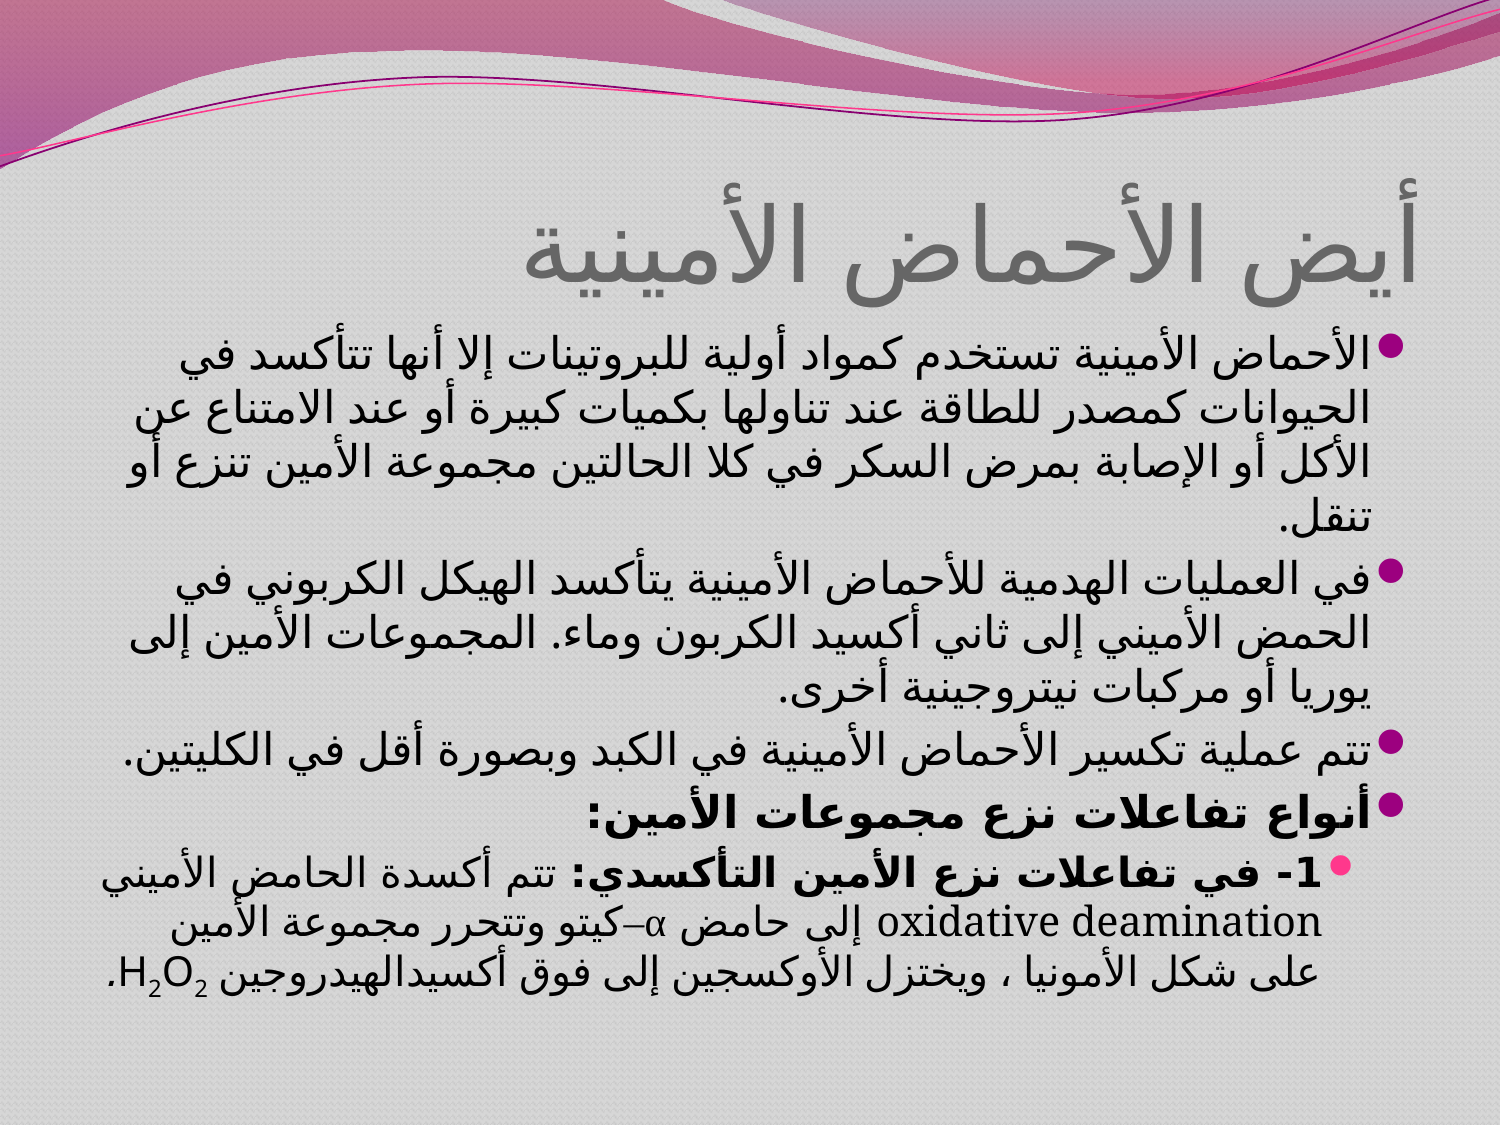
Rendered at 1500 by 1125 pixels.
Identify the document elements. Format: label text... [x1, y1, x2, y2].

list الأحماض الأمينية تستخدم كمواد أولية للبروتينات إلا أنها تتأكسد في الحيوانات كمصدر للطاقة عند تناولها بكميات كبيرة أو عند الامتناع عن الأكل أو الإصابة بمرض السكر في كلا الحالتين مجموعة الأمين تنزع أو تنقل. في العمليات الهدمية للأحماض الأمينية يتأكسد الهيكل الكربوني في الحمض الأميني إلى ثاني أكسيد الكربون وماء. المجموعات الأمين إلى يوريا أو مركبات نيتروجينية أخرى. تتم عملية تكسير الأحماض الأمينية في الكبد وبصورة أقل في الكليتين. أنواع تفاعلات نزع مجموعات الأمين: 1- في تفاعلات نزع الأمين التأكسدي: تتم أكسدة الحامض الأميني oxidative deamination إلى حامض α–كيتو وتتحرر مجموعة الأمين على شكل الأمونيا ، ويختزل الأوكسجين إلى فوق أكسيدالهيدروجين H2O2. [75, 317, 1425, 1038]
title أيض الأحماض الأمينية [75, 115, 1425, 303]
